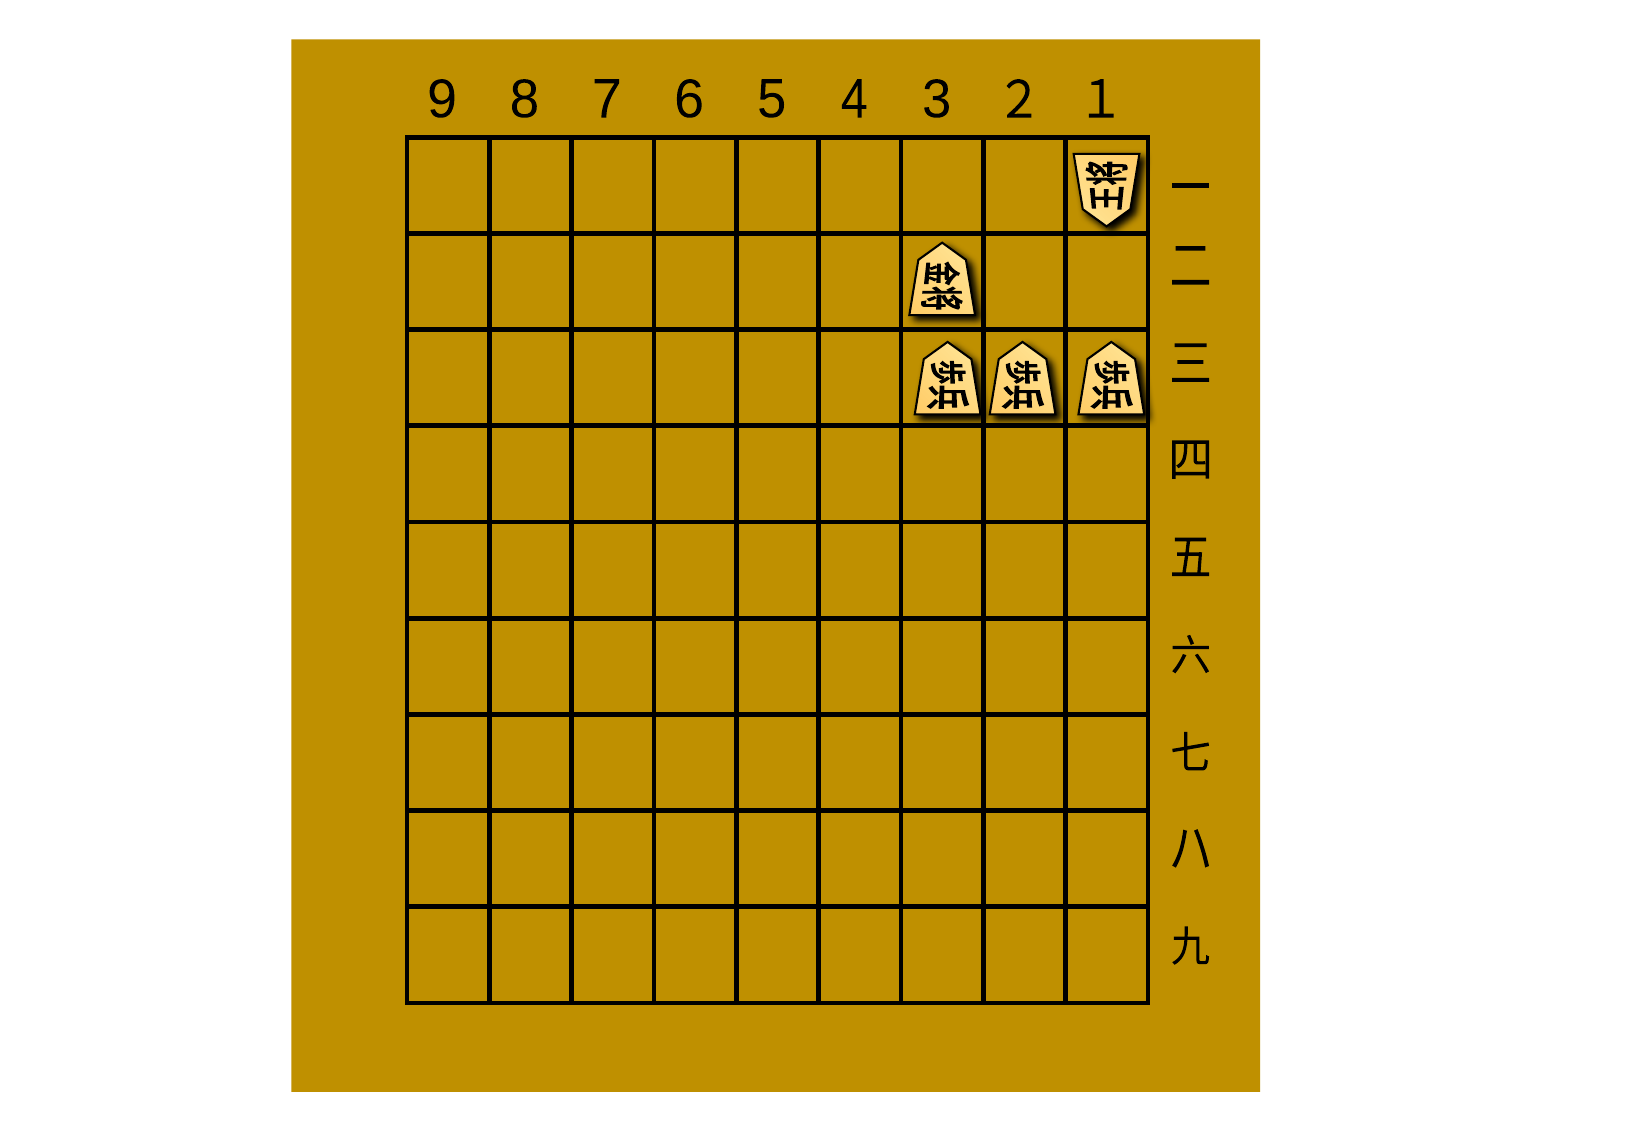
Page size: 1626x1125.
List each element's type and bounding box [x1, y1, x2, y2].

text_box [1078, 341, 1145, 415]
text_box [909, 242, 976, 316]
text_box [914, 341, 981, 415]
text_box [1073, 153, 1140, 227]
text_box [291, 39, 1261, 1092]
text_box [989, 341, 1056, 415]
